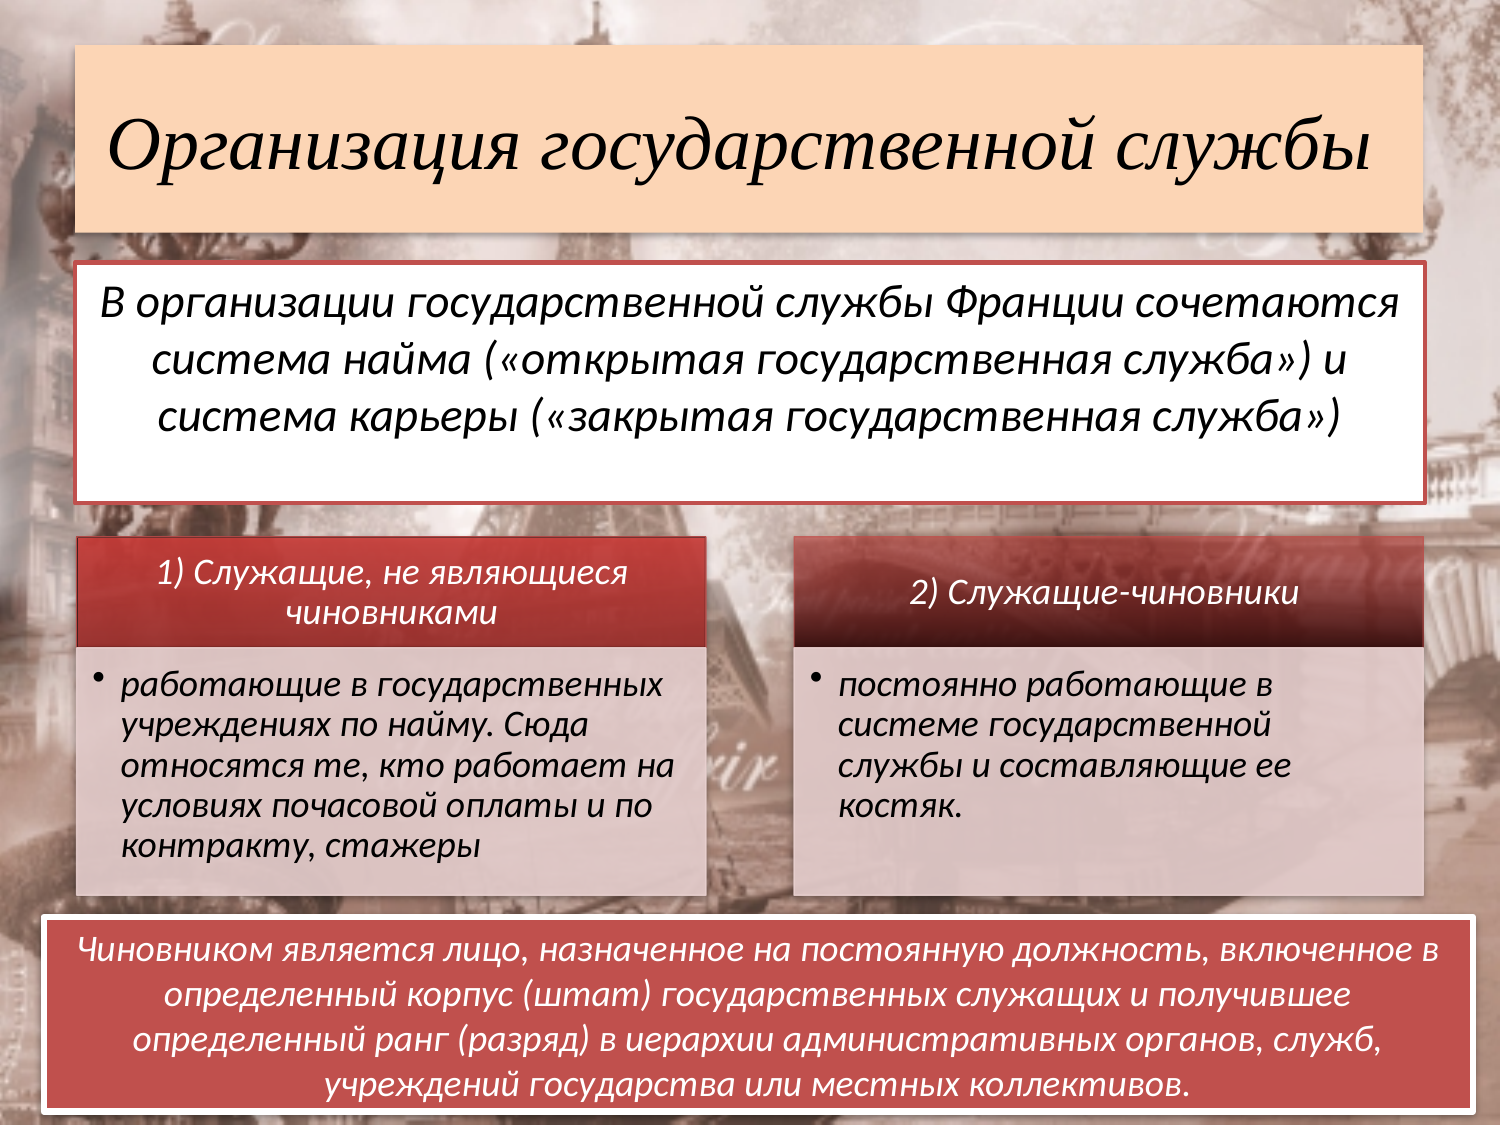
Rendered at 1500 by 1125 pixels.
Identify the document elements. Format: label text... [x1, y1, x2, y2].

list В организации государственной службы Франции сочетаются система найма («открытая государственная служба») и система карьеры («закрытая государственная служба») [73, 260, 1427, 505]
picture [0, 0, 1500, 1125]
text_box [76, 514, 1424, 918]
title Организация государственной службы [75, 45, 1424, 233]
text_box Чиновником является лицо, назначенное на постоянную должность, включенное в определенный корпус (штат) государственных служащих и получившее определенный ранг (разряд) в иерархии административных органов, служб, учреждений государства или местных коллективов. [41, 914, 1476, 1115]
